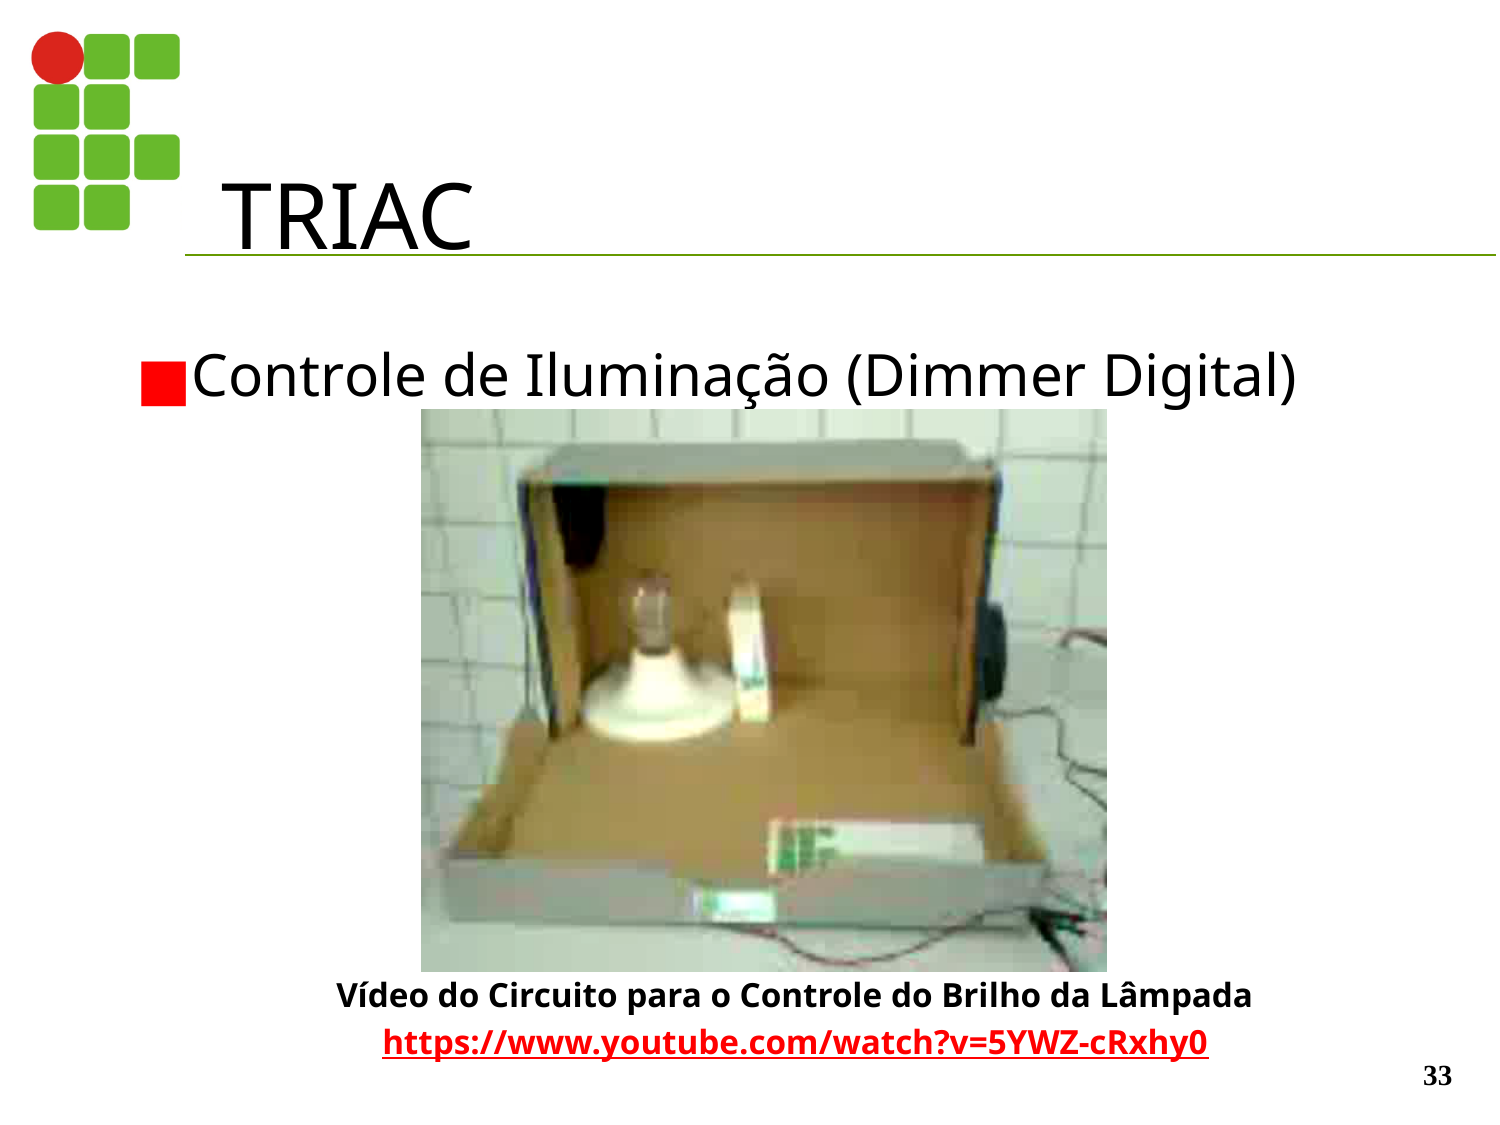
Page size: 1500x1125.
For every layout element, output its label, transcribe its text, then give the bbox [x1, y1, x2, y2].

list Controle de Iluminação (Dimmer Digital) Vídeo do Circuito para o Controle do Brilho da Lâmpada https://www.youtube.com/watch?v=5YWZ-cRxhy0 [46, 331, 1469, 434]
picture [421, 409, 1107, 973]
title TRIAC [206, 35, 1468, 275]
picture [29, 30, 182, 232]
text_box ‹#› [1155, 1024, 1468, 1100]
